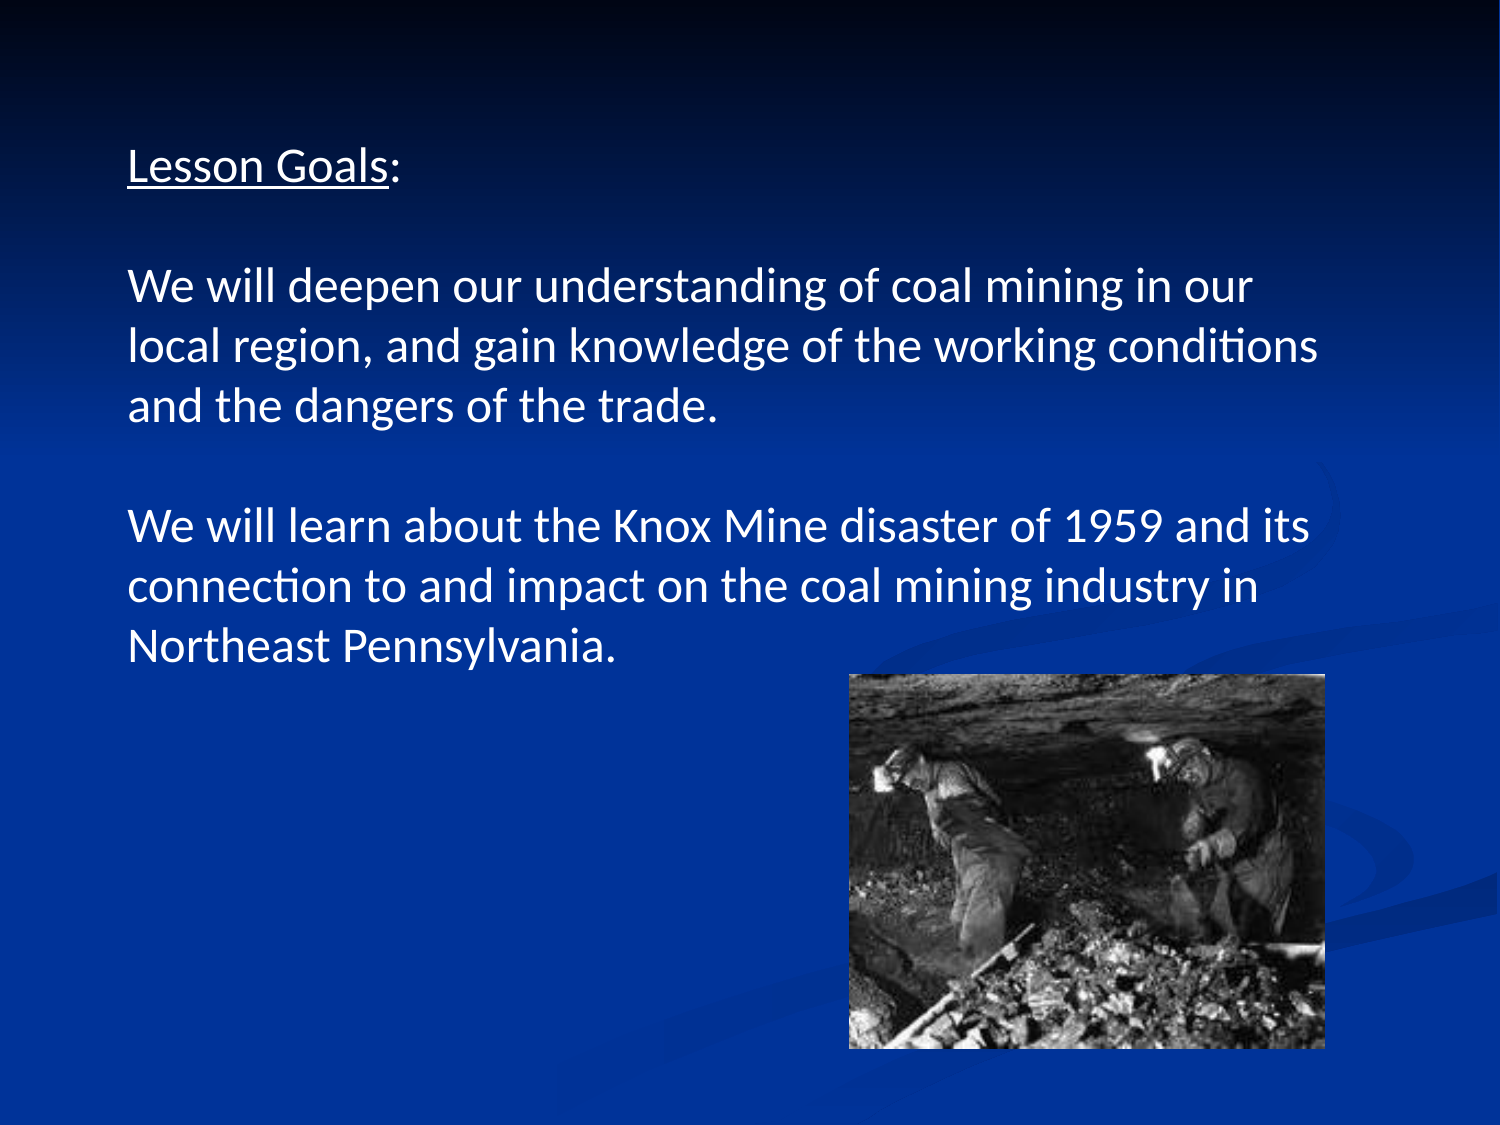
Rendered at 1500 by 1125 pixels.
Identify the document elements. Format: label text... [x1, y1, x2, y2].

picture [849, 674, 1326, 1049]
text_box Lesson Goals: We will deepen our understanding of coal mining in our local region, and gain knowledge of the working conditions and the dangers of the trade. We will learn about the Knox Mine disaster of 1959 and its connection to and impact on the coal mining industry in Northeast Pennsylvania. [112, 124, 1363, 740]
